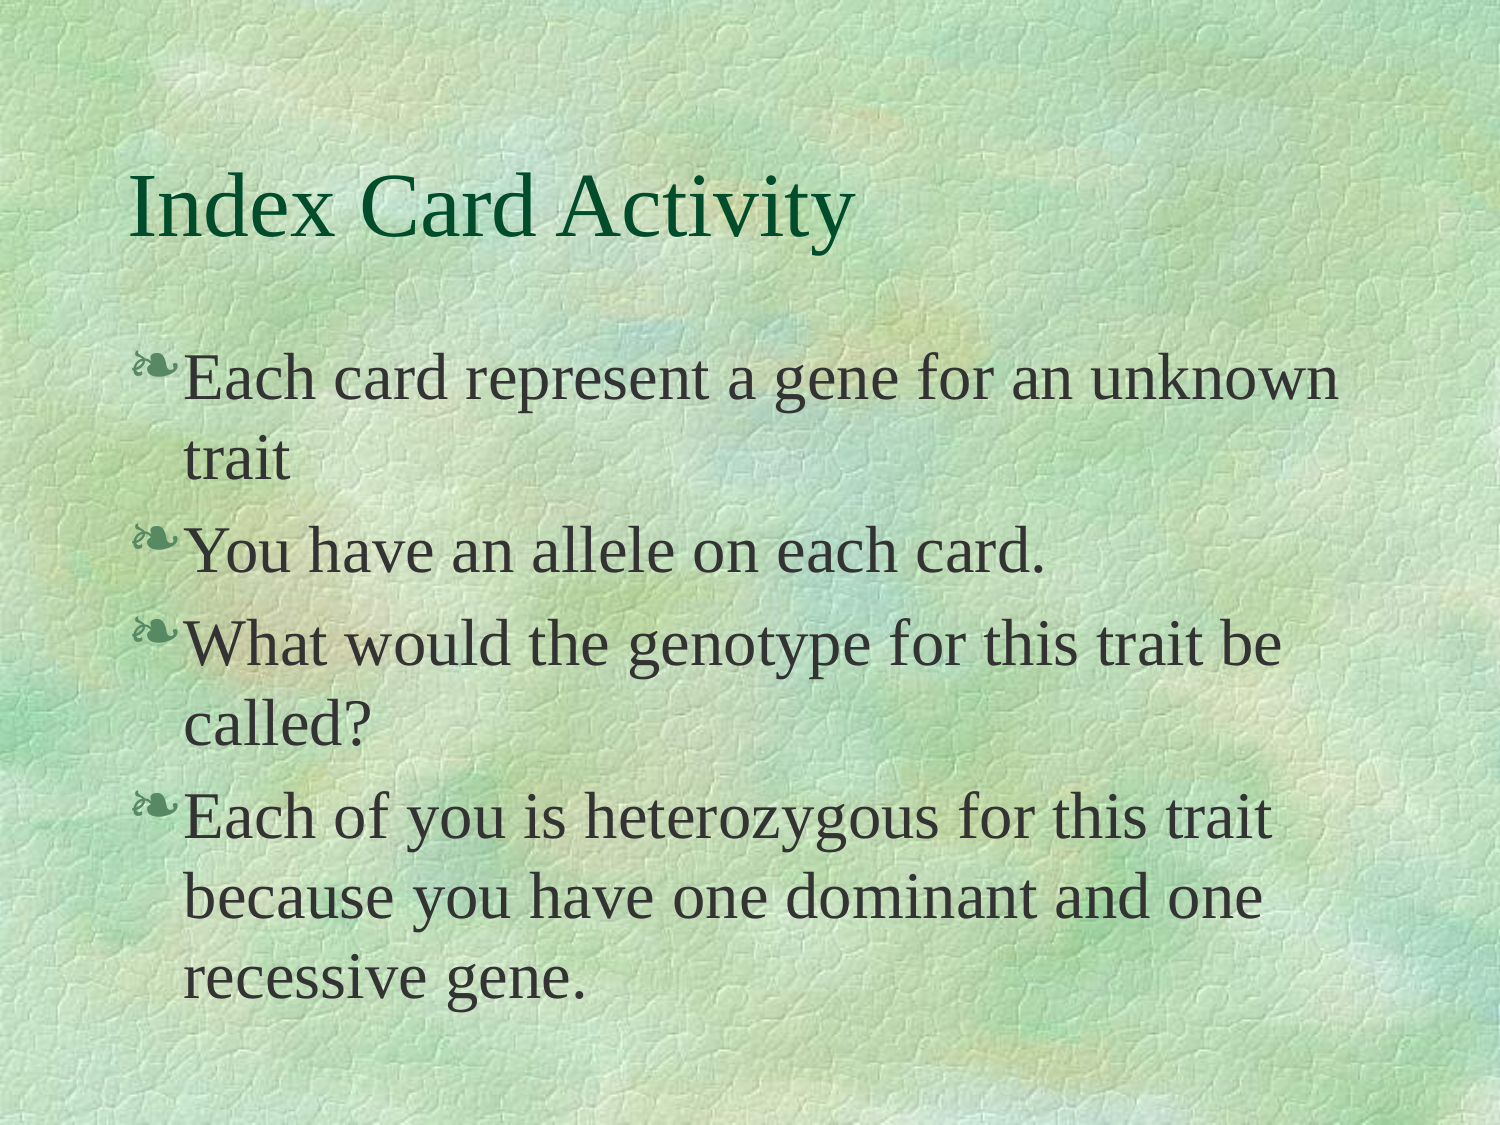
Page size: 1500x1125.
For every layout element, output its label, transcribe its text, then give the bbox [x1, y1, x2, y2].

title Index Card Activity [112, 74, 1388, 263]
picture [0, 0, 1500, 1125]
list Each card represent a gene for an unknown trait You have an allele on each card. What would the genotype for this trait be called? Each of you is heterozygous for this trait because you have one dominant and one recessive gene. [112, 324, 1388, 1001]
